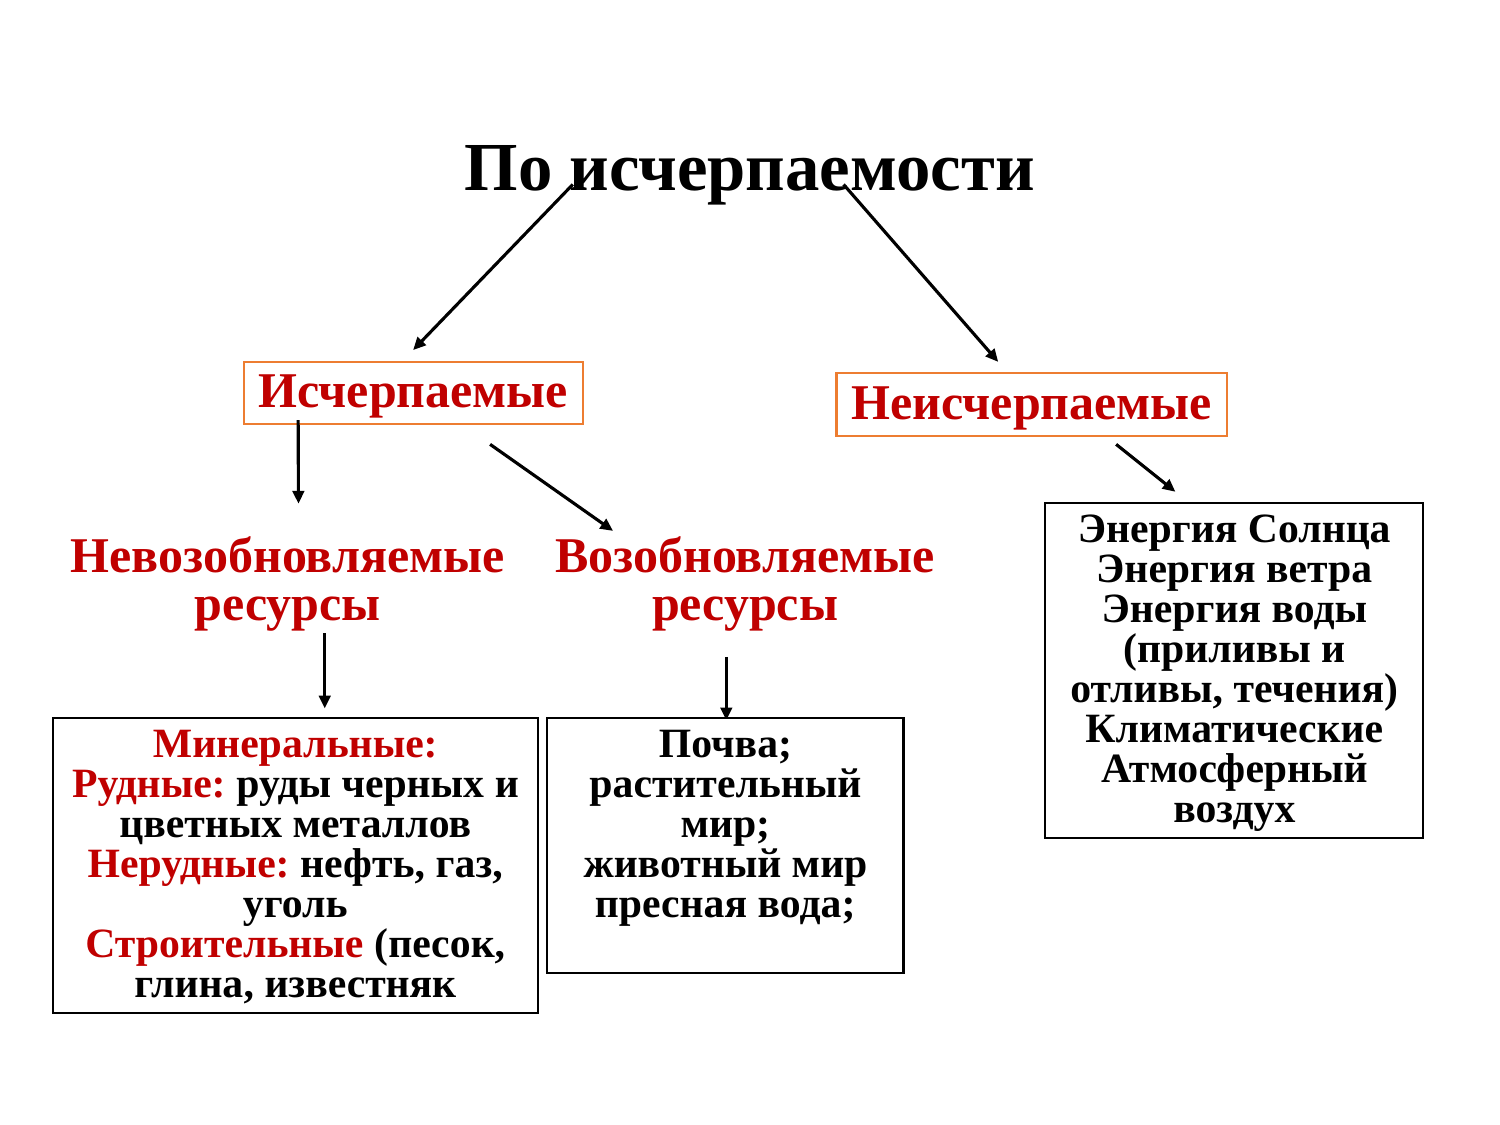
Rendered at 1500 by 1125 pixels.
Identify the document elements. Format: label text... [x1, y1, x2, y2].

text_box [413, 184, 573, 350]
title По исчерпаемости [103, 59, 1397, 278]
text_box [1116, 444, 1176, 492]
text_box Возобновляемые ресурсы [540, 527, 950, 638]
text_box Минеральные: Рудные: руды черных и цветных металлов Нерудные: нефть, газ, уголь Строительные (песок, глина, известняк [52, 717, 539, 1014]
text_box Неисчерпаемые [835, 372, 1228, 437]
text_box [843, 184, 999, 362]
text_box Почва; растительный мир; животный мир пресная вода; [546, 717, 905, 974]
text_box Невозобновляемые ресурсы [55, 527, 520, 638]
text_box Исчерпаемые [243, 361, 584, 425]
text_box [490, 444, 613, 531]
text_box Энергия Солнца Энергия ветра Энергия воды (приливы и отливы, течения) Климатические Атмосферный воздух [1044, 502, 1424, 839]
